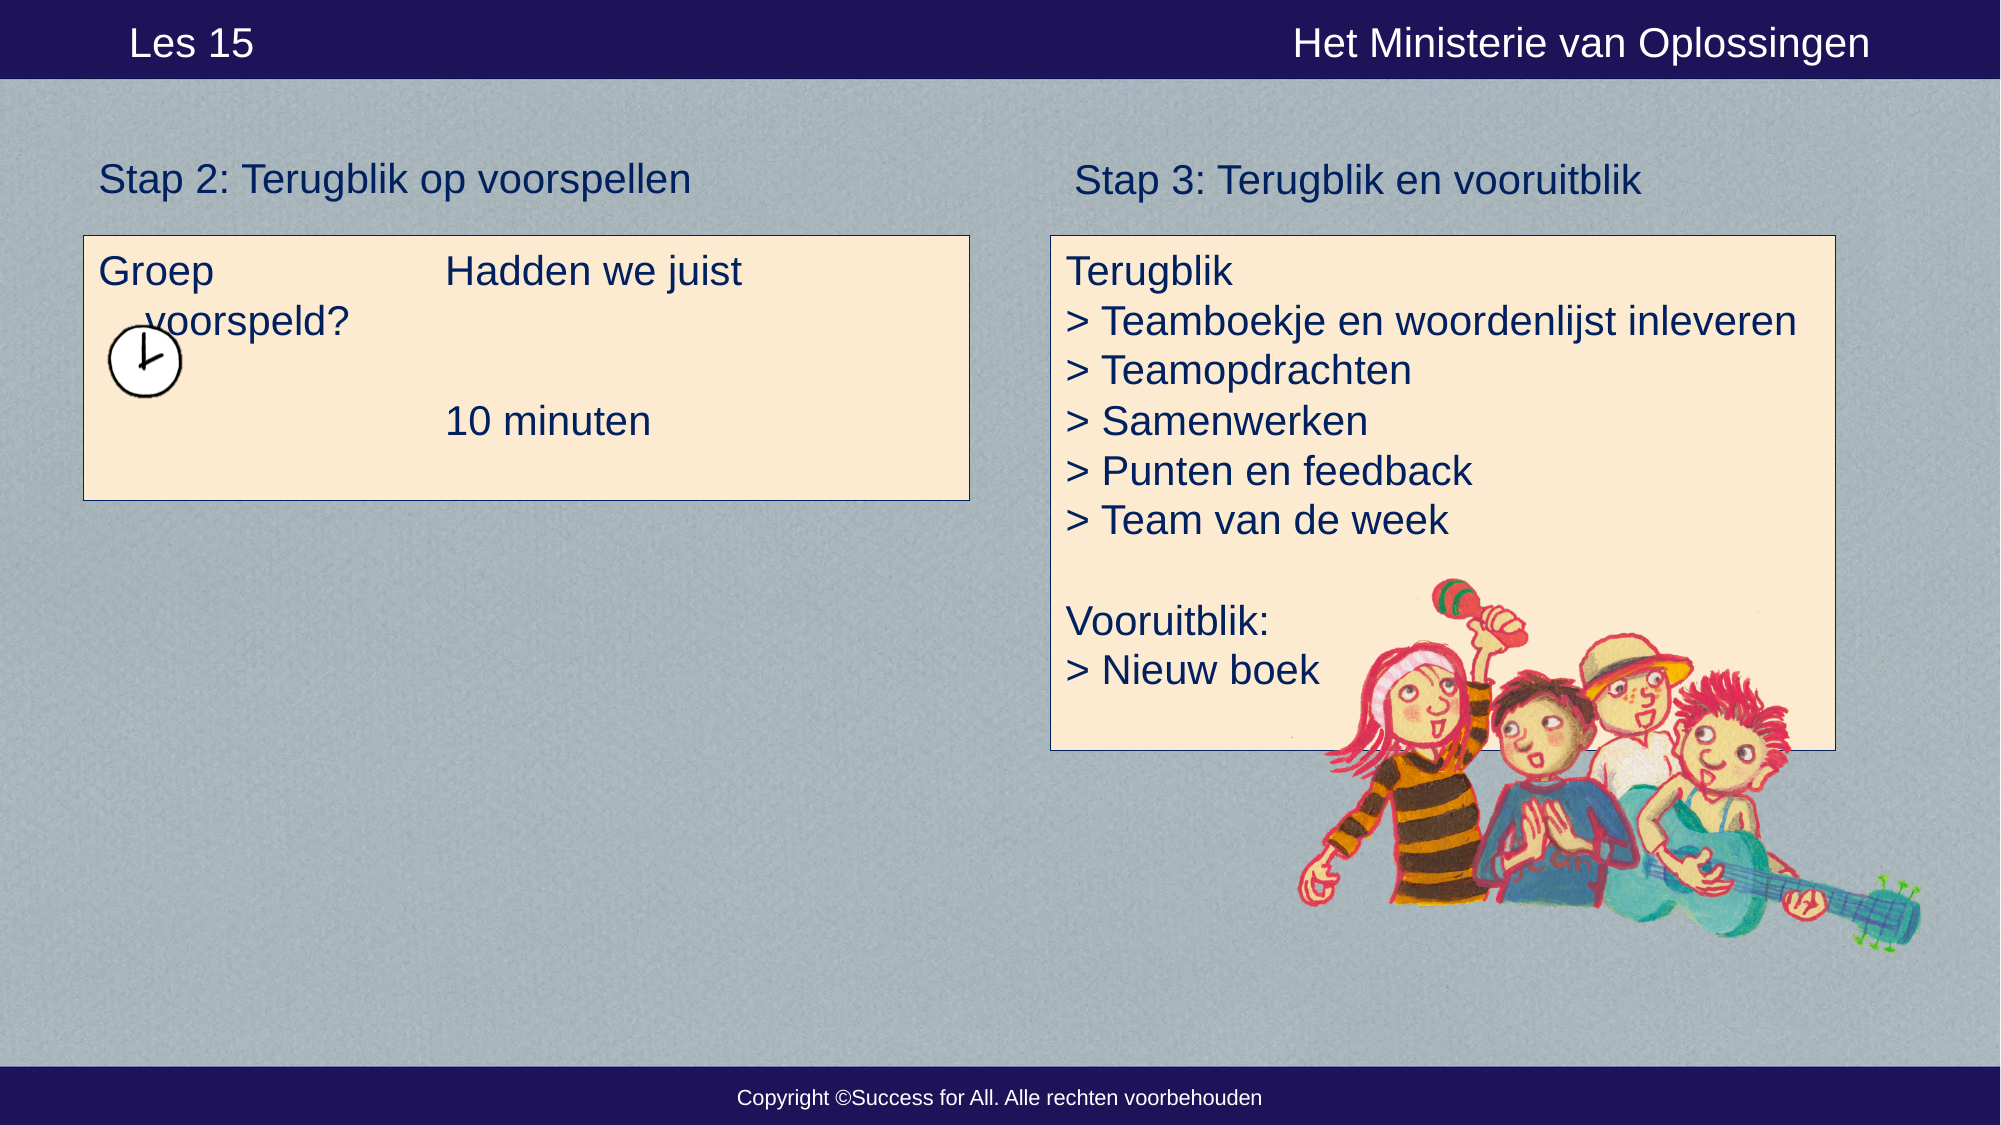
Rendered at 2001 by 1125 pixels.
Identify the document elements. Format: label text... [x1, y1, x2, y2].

picture [0, 0, 2001, 1125]
text_box Terugblik > Teamboekje en woordenlijst inleveren > Teamopdrachten > Samenwerken > Punten en feedback > Team van de week Vooruitblik: > Nieuw boek [1050, 235, 1836, 751]
text_box Het Ministerie van Oplossingen [999, 8, 1886, 73]
text_box Stap 3: Terugblik en vooruitblik [1059, 145, 1827, 211]
text_box Groep Hadden we juist voorspeld? 10 minuten [83, 235, 970, 501]
text_box Les 15 [114, 8, 354, 73]
text_box Copyright ©Success for All. Alle rechten voorbehouden [0, 1076, 2000, 1125]
text_box Stap 2: Terugblik op voorspellen [83, 144, 735, 210]
